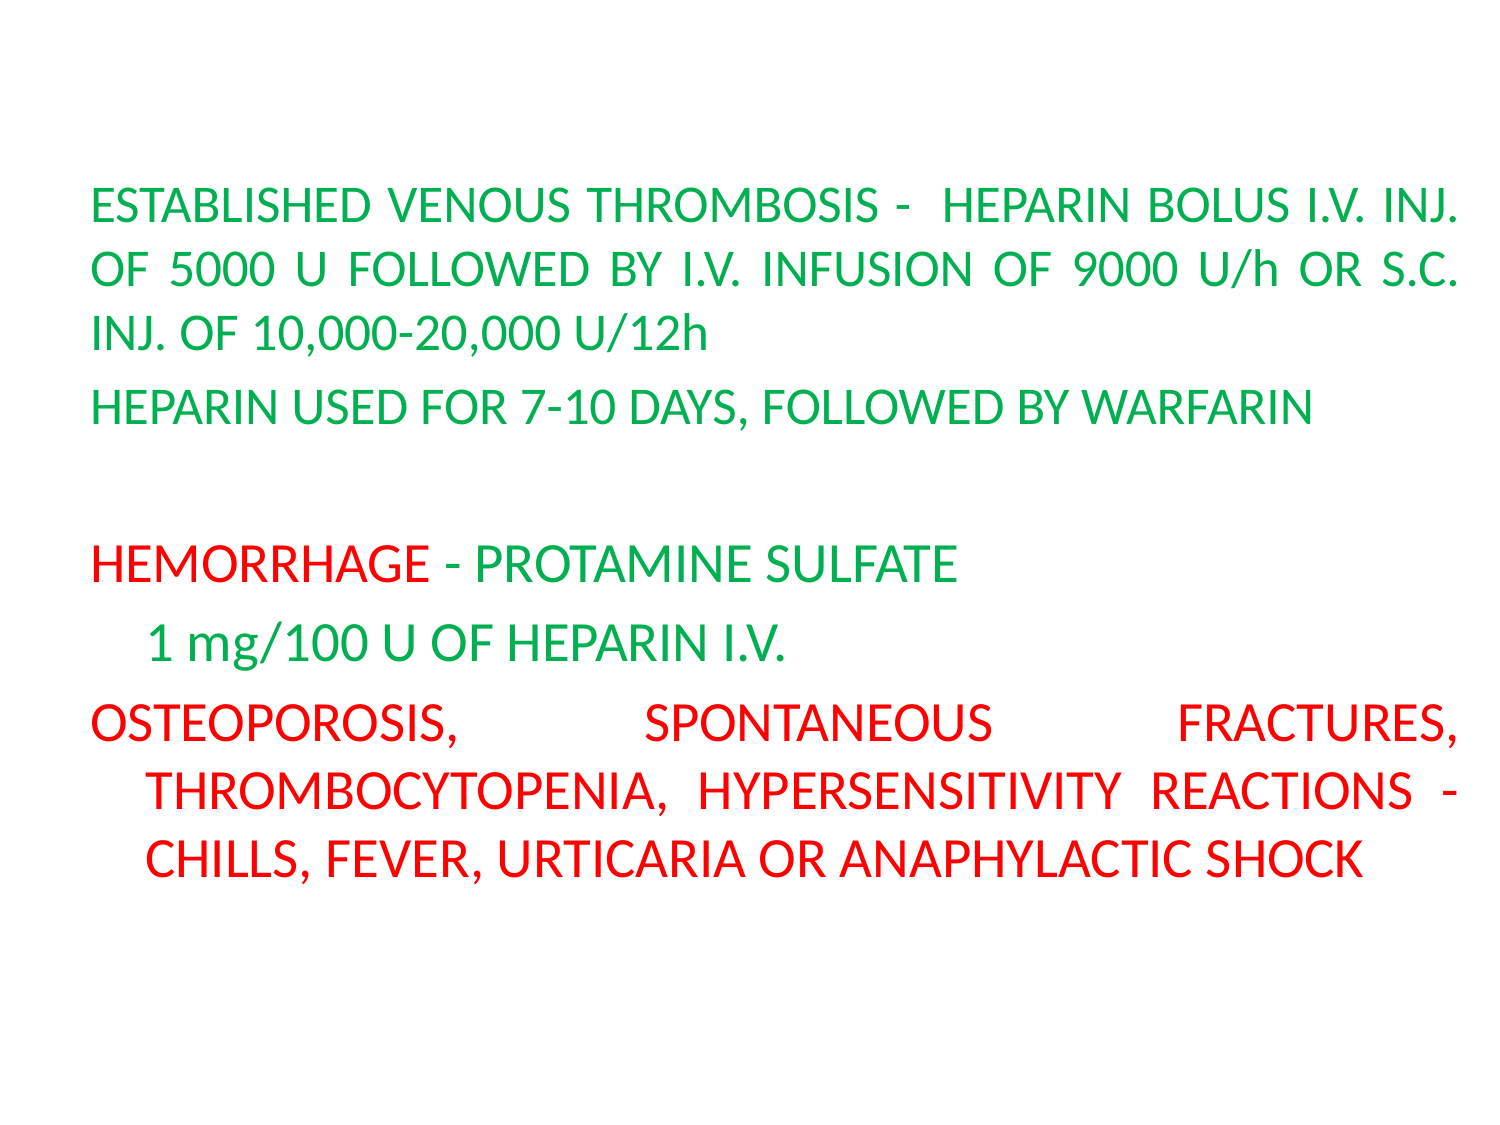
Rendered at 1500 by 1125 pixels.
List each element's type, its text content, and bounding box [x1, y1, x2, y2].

list ESTABLISHED VENOUS THROMBOSIS - HEPARIN BOLUS I.V. INJ. OF 5000 U FOLLOWED BY I.V. INFUSION OF 9000 U/h OR S.C. INJ. OF 10,000-20,000 U/12h HEPARIN USED FOR 7-10 DAYS, FOLLOWED BY WARFARIN HEMORRHAGE - PROTAMINE SULFATE 1 mg/100 U OF HEPARIN I.V. OSTEOPOROSIS, SPONTANEOUS FRACTURES, THROMBOCYTOPENIA, HYPERSENSITIVITY REACTIONS - CHILLS, FEVER, URTICARIA OR ANAPHYLACTIC SHOCK [75, 162, 1475, 905]
